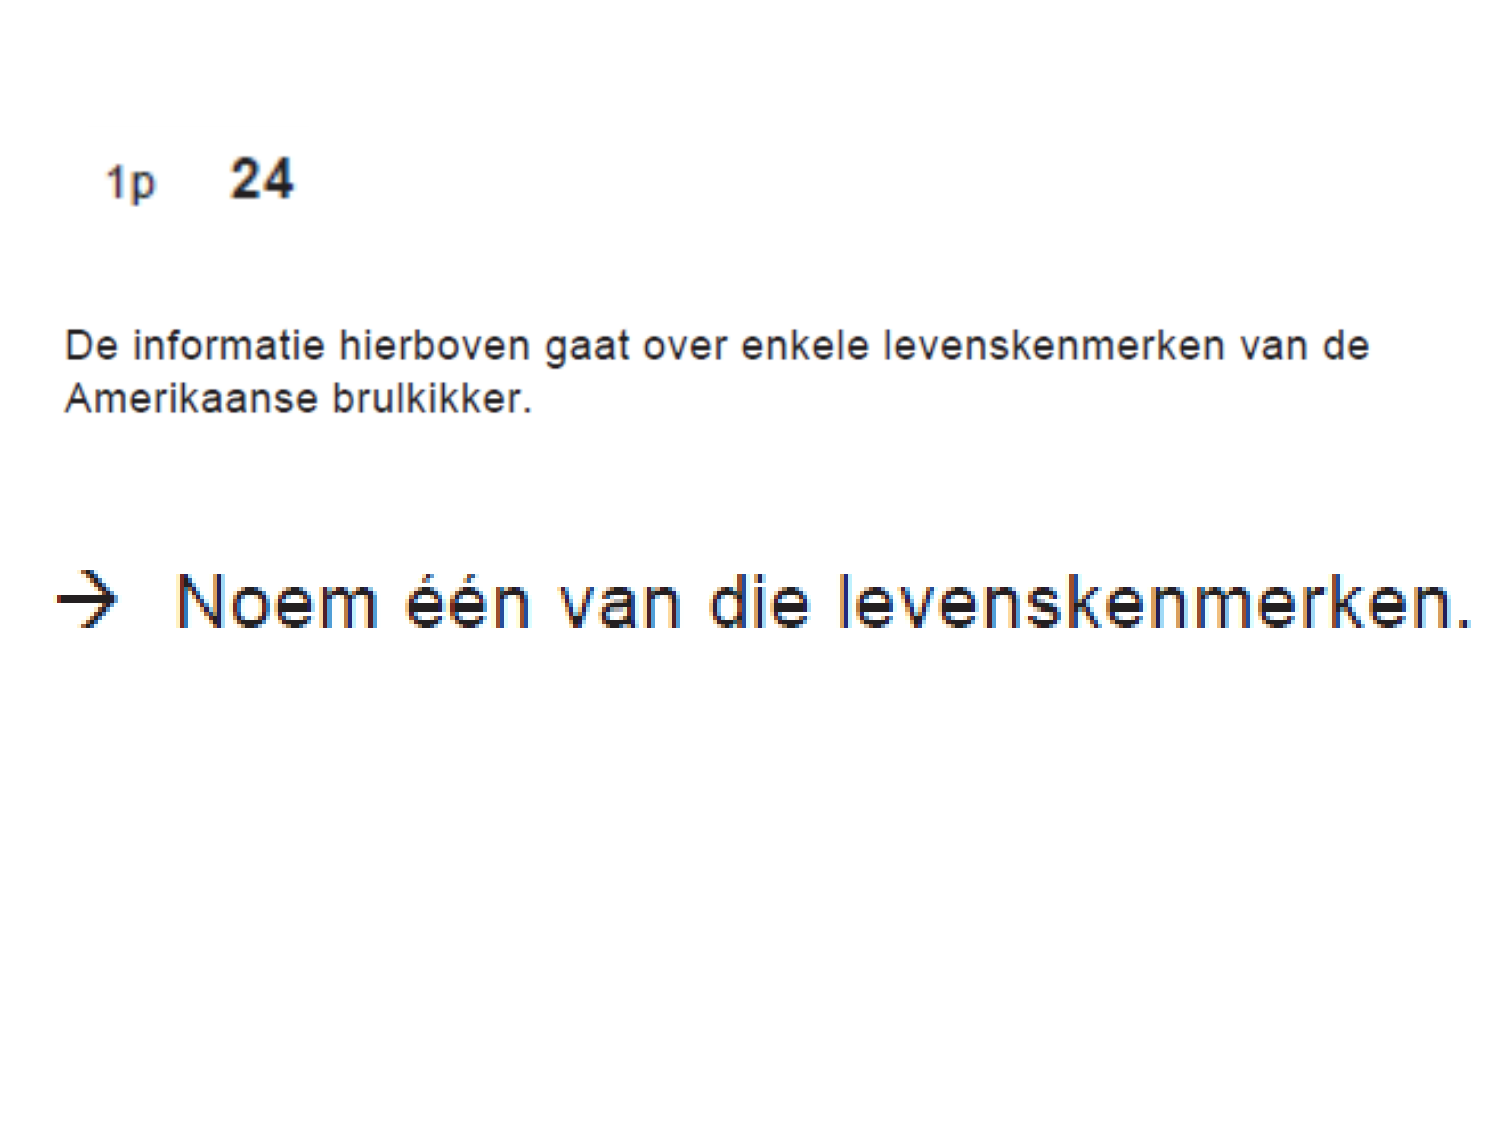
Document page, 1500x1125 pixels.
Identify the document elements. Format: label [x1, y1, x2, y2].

picture [52, 314, 1385, 427]
picture [40, 550, 1484, 674]
picture [88, 125, 309, 233]
